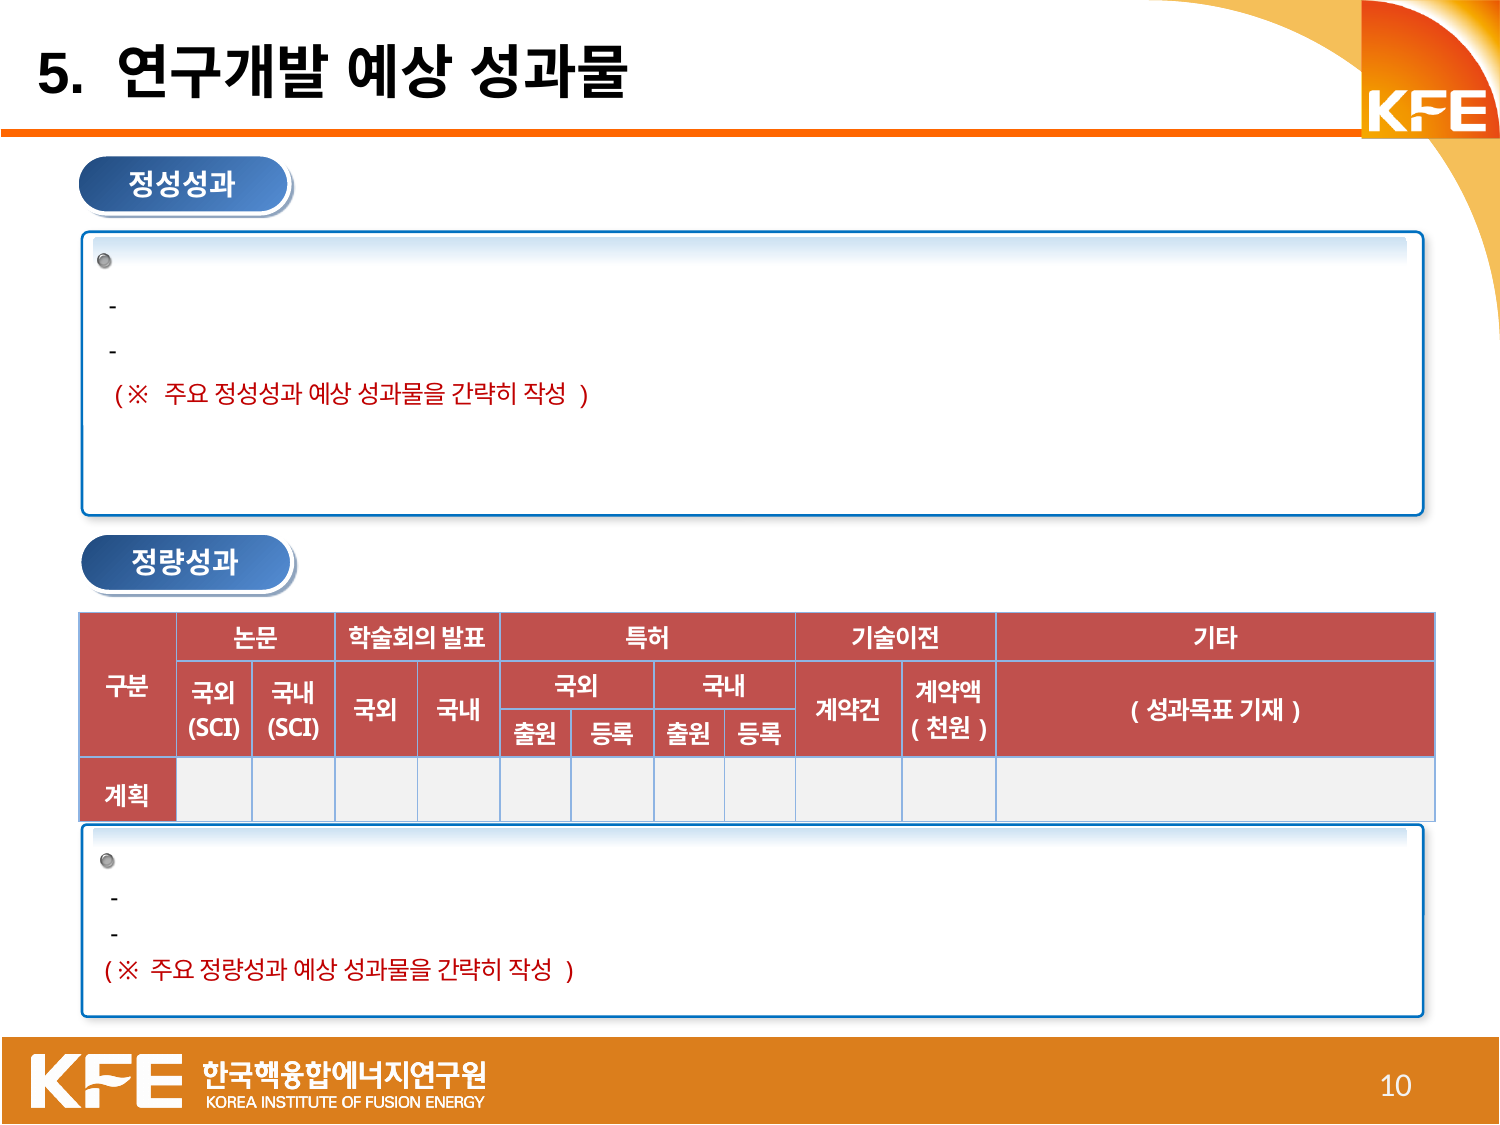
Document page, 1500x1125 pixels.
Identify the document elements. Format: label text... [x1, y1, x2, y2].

table_cell [997, 758, 1434, 821]
table_cell [796, 758, 901, 821]
table_cell 출원 [655, 710, 724, 756]
table_cell 국내 [655, 662, 795, 708]
table_cell 국내 [418, 662, 499, 756]
table_cell [336, 758, 417, 821]
table_cell 계약액 (천원) [903, 662, 995, 756]
table_header 특허 [501, 613, 795, 660]
table_cell 계획 [80, 758, 176, 821]
table_header 논문 [177, 613, 334, 660]
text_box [81, 824, 1424, 1017]
table_cell 국외 [501, 662, 653, 708]
table_header 학술회의 발표 [336, 613, 499, 660]
table_cell [572, 758, 653, 821]
text_box 정성성과 [76, 154, 290, 214]
picture [1359, 0, 1500, 140]
table_cell 출원 [501, 710, 570, 756]
table_cell [177, 758, 251, 821]
table_cell [418, 758, 499, 821]
table_cell 계약건 [796, 662, 901, 756]
table_cell [725, 758, 795, 821]
table_cell 국내 (SCI) [253, 662, 334, 756]
text_box 정량성과 [79, 532, 293, 592]
table_cell (성과목표 기재) [997, 662, 1434, 756]
table_cell 국외 [336, 662, 417, 756]
table_header 기술이전 [796, 613, 995, 660]
table_cell 등록 [725, 710, 795, 756]
table_cell [253, 758, 334, 821]
table_cell [501, 758, 570, 821]
table_header 구분 [80, 613, 176, 756]
table_cell [903, 758, 995, 821]
table_cell [655, 758, 724, 821]
table_cell 국외 (SCI) [177, 662, 251, 756]
table_cell 등록 [572, 710, 653, 756]
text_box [81, 231, 1424, 516]
table_header 기타 [997, 613, 1434, 660]
